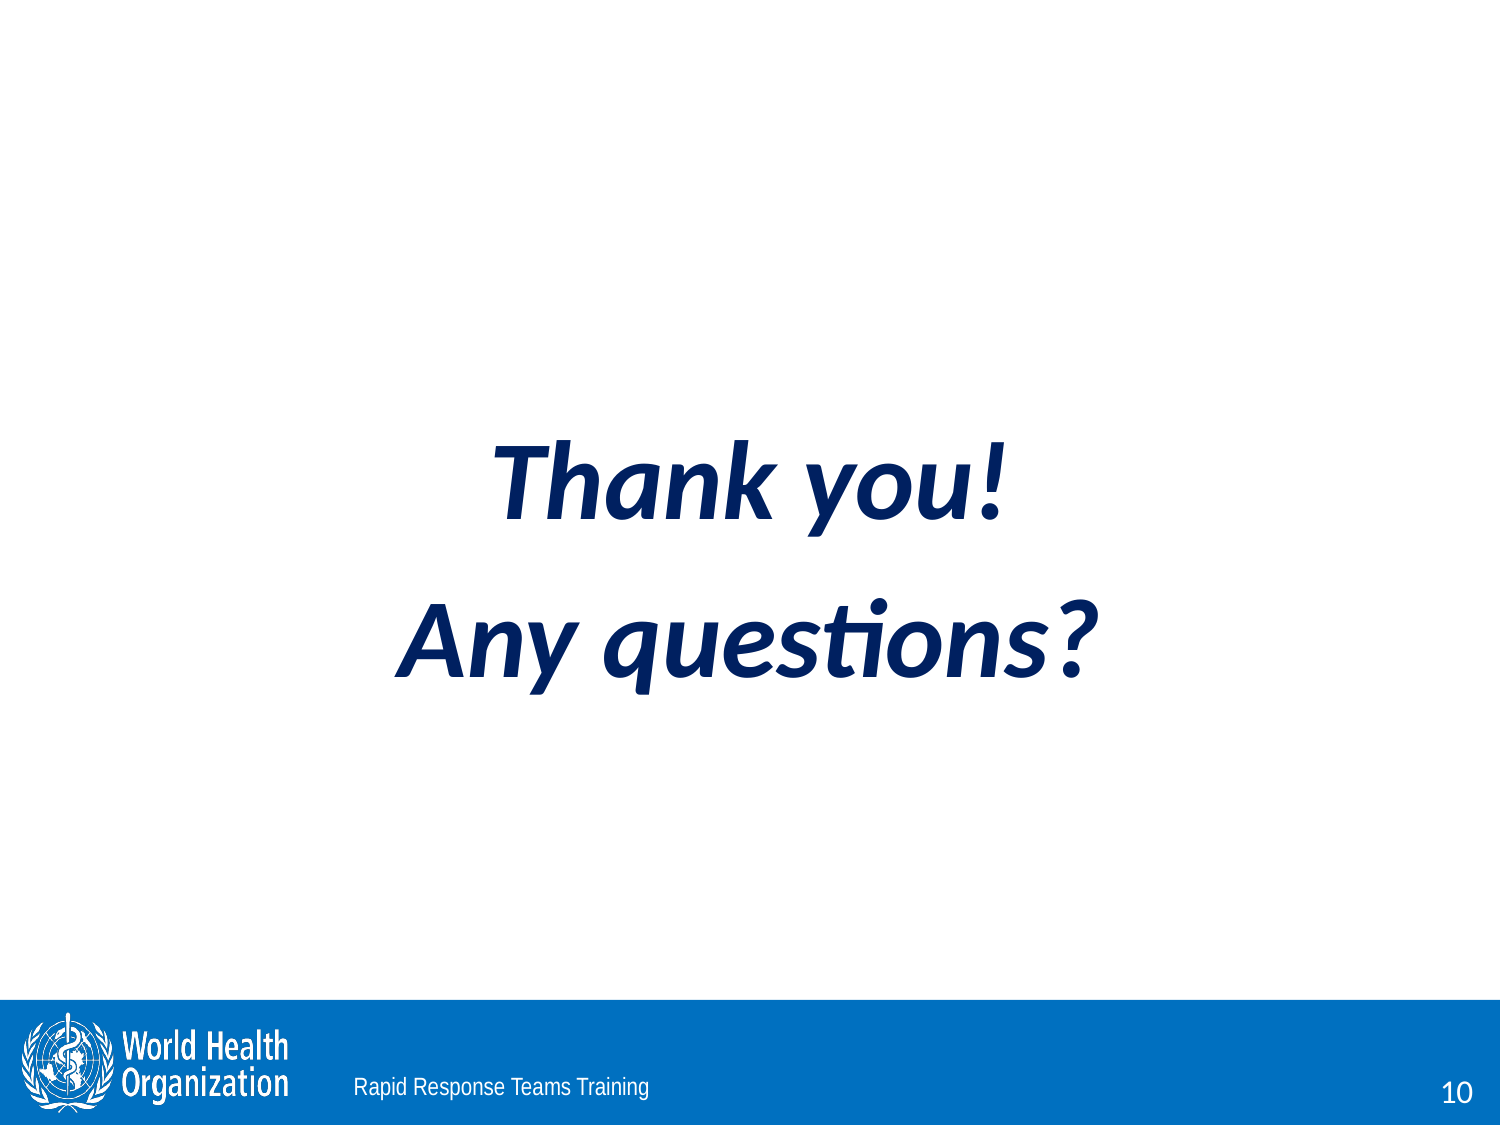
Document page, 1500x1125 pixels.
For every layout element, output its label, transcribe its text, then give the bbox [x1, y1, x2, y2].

picture [21, 1012, 288, 1113]
list Thank you! Any questions? [24, 399, 1475, 725]
